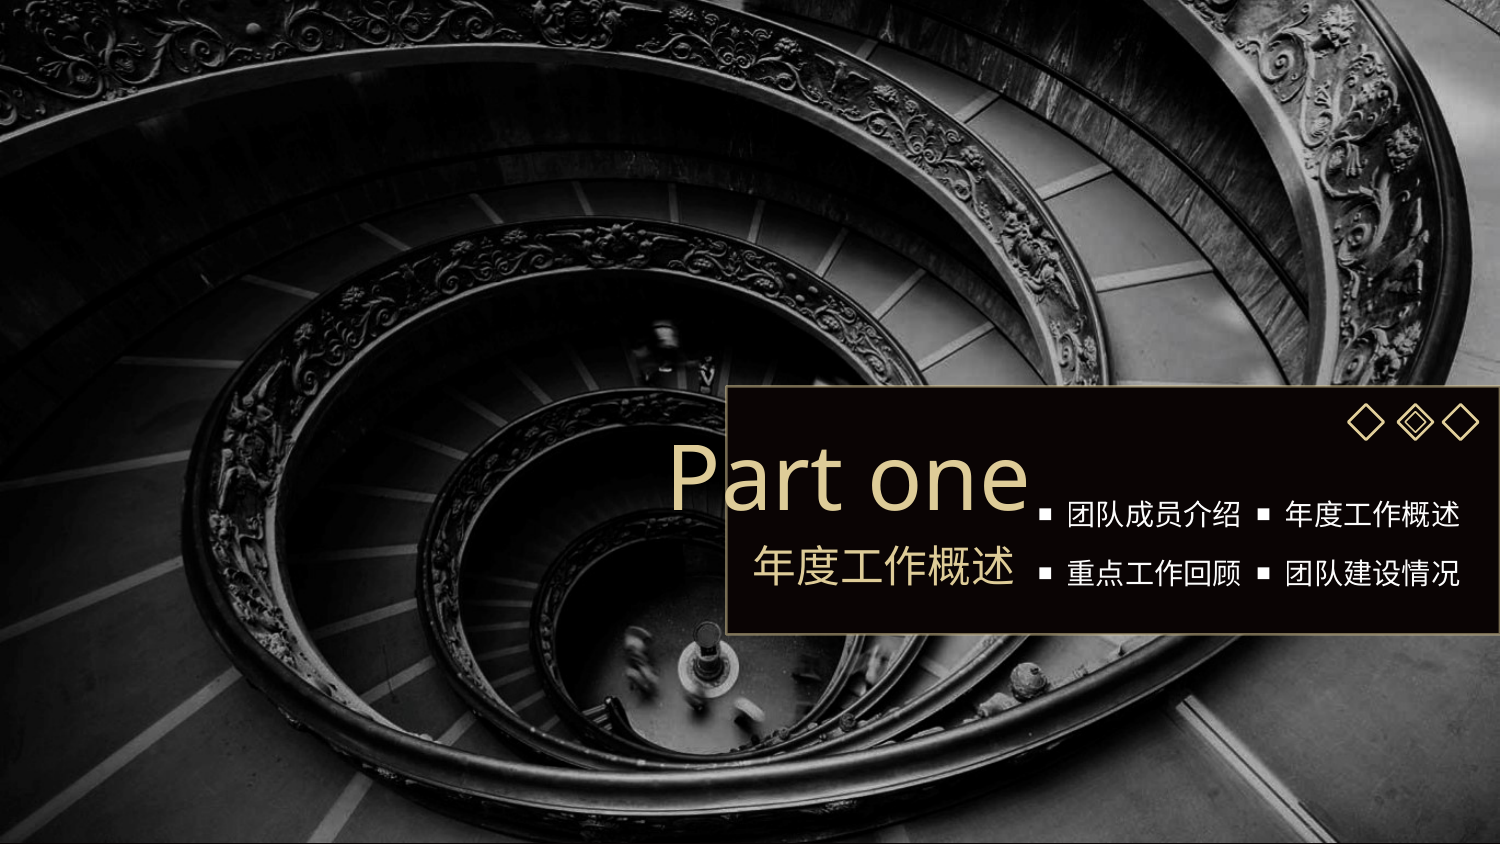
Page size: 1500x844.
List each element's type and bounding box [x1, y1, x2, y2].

text_box [1039, 548, 1253, 599]
text_box [1257, 547, 1477, 599]
picture [0, 0, 1500, 844]
text_box [1039, 488, 1256, 540]
text_box [1257, 488, 1477, 540]
text_box [1348, 404, 1479, 440]
